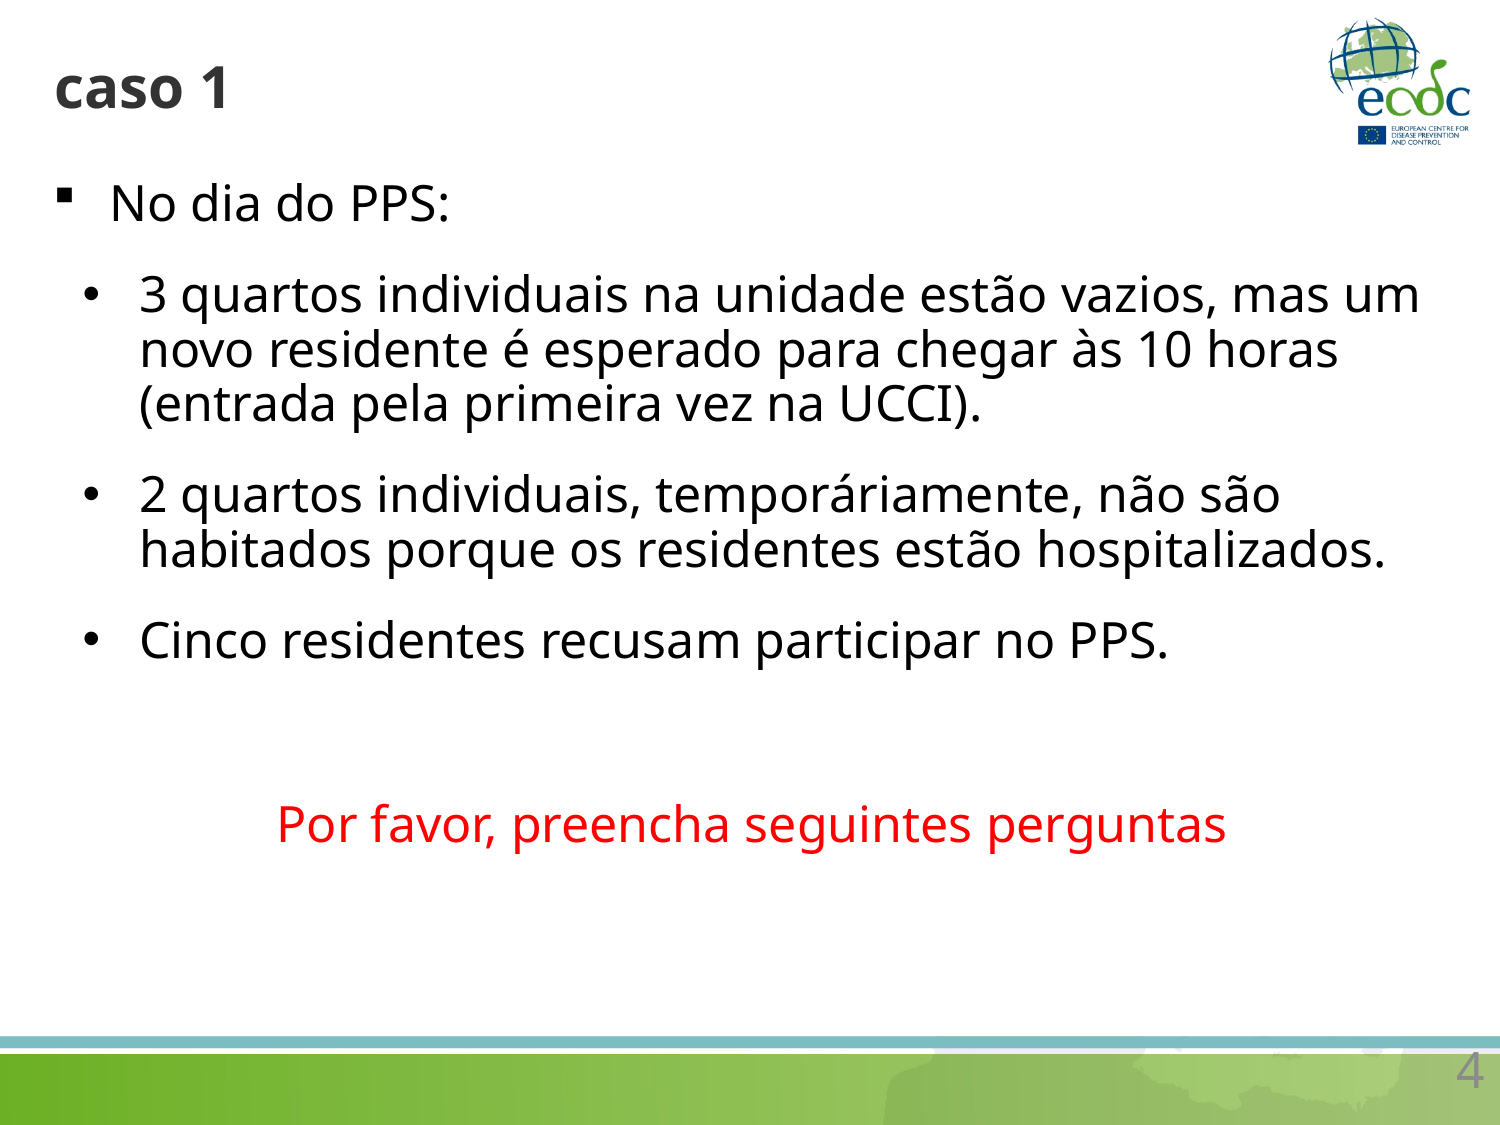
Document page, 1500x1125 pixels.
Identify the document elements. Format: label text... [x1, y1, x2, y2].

picture [1328, 17, 1473, 148]
title caso 1 [54, 58, 1405, 152]
list No dia do PPS: 3 quartos individuais na unidade estão vazios, mas um novo residente é esperado para chegar às 10 horas (entrada pela primeira vez na UCCI). 2 quartos individuais, temporáriamente, não são habitados porque os residentes estão hospitalizados. Cinco residentes recusam participar no PPS. Por favor, preencha seguintes perguntas [52, 176, 1453, 1025]
slide_number 4 [1149, 1042, 1500, 1103]
picture [0, 1036, 1500, 1125]
